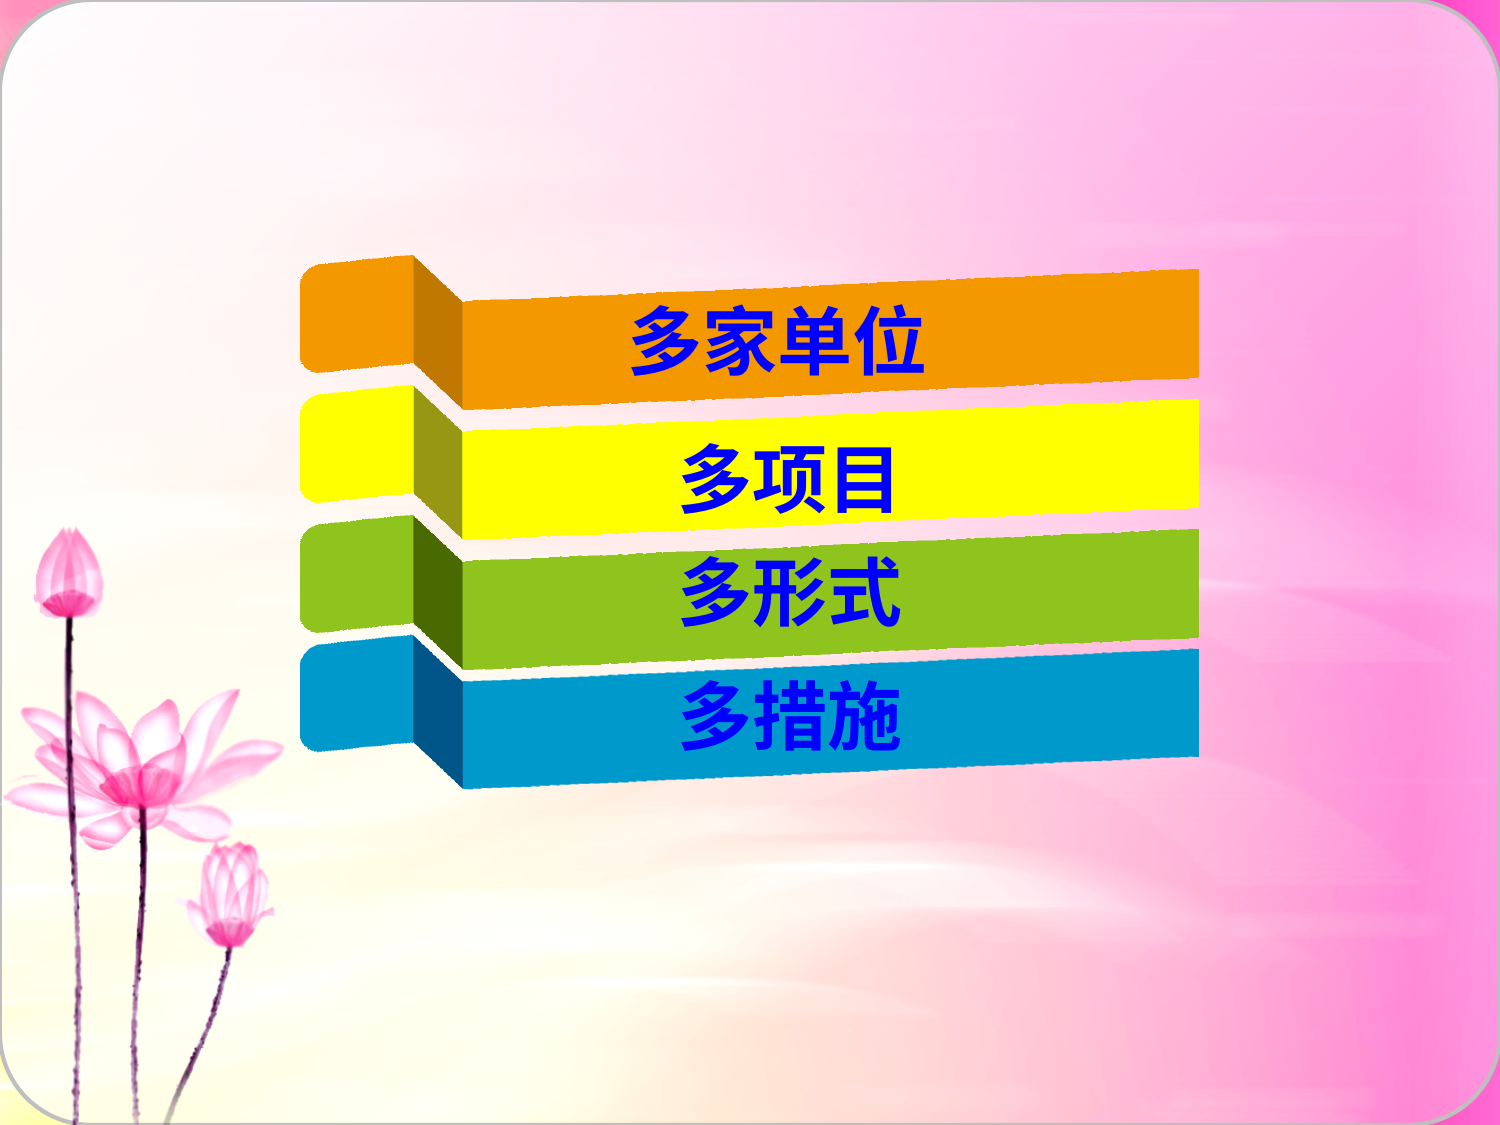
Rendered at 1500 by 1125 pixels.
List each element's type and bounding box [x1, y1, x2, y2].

text_box [274, 497, 1221, 615]
text_box [274, 367, 1221, 496]
text_box [274, 237, 1221, 366]
text_box [0, 0, 1500, 1125]
text_box [274, 615, 1221, 802]
